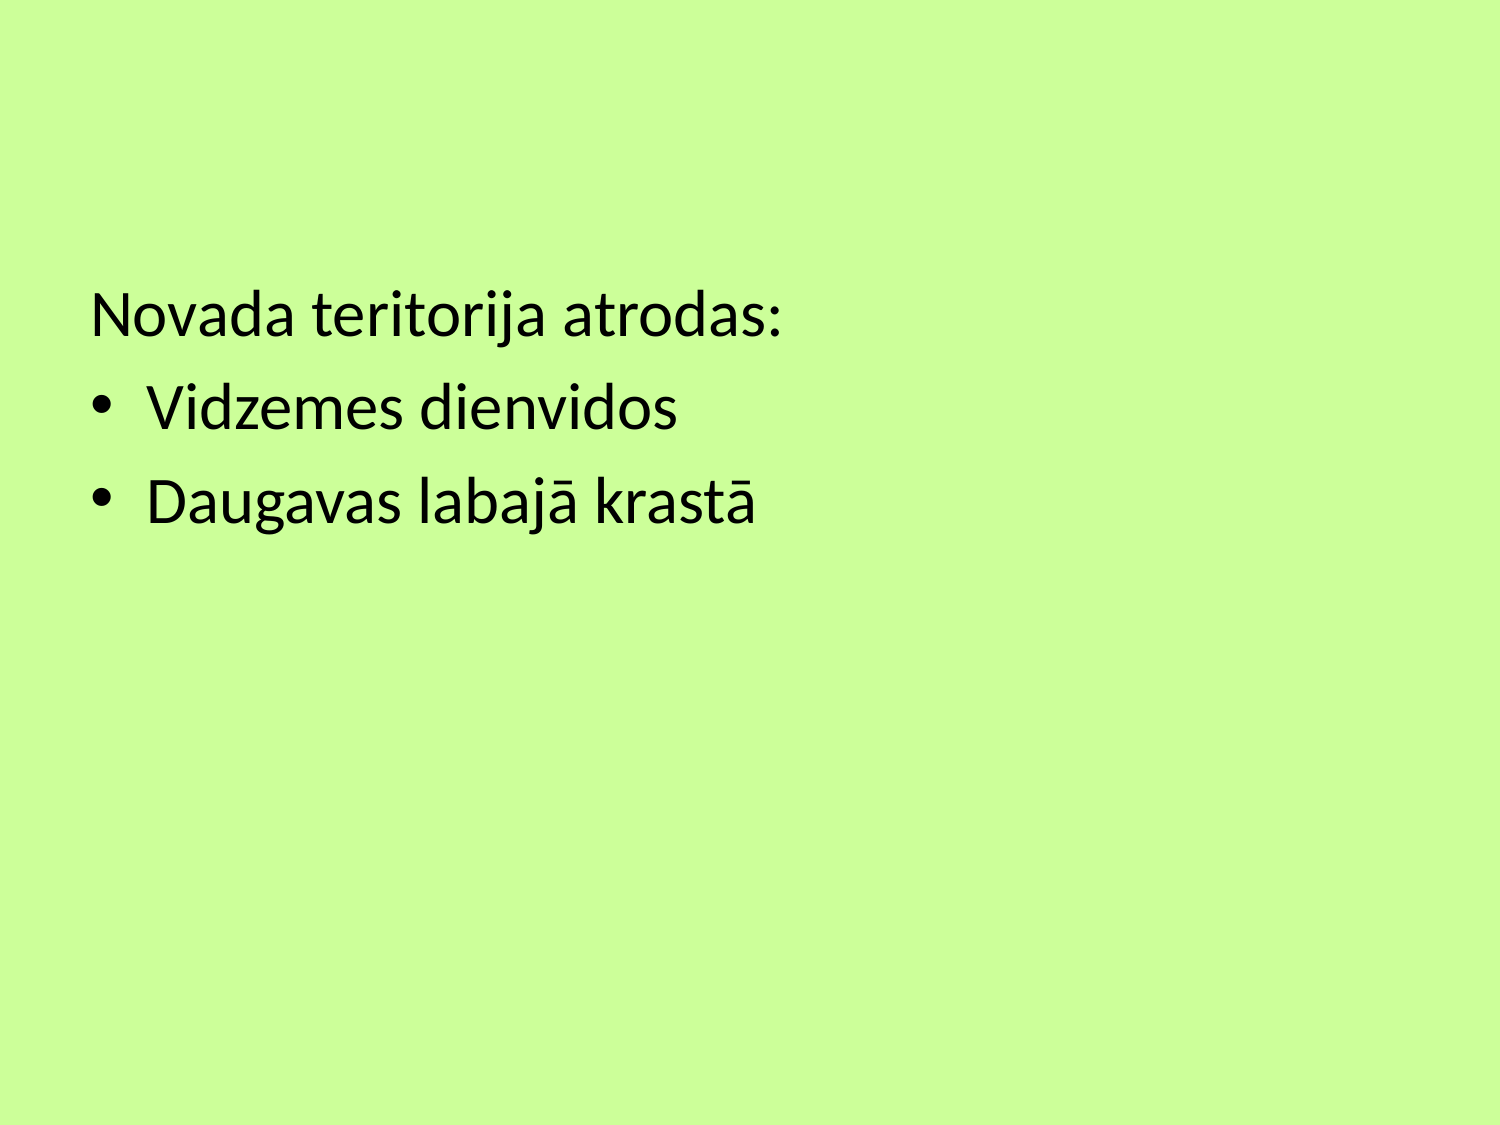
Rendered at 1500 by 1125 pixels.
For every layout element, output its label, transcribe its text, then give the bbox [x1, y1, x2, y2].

list Novada teritorija atrodas: Vidzemes dienvidos Daugavas labajā krastā [75, 262, 1425, 1005]
